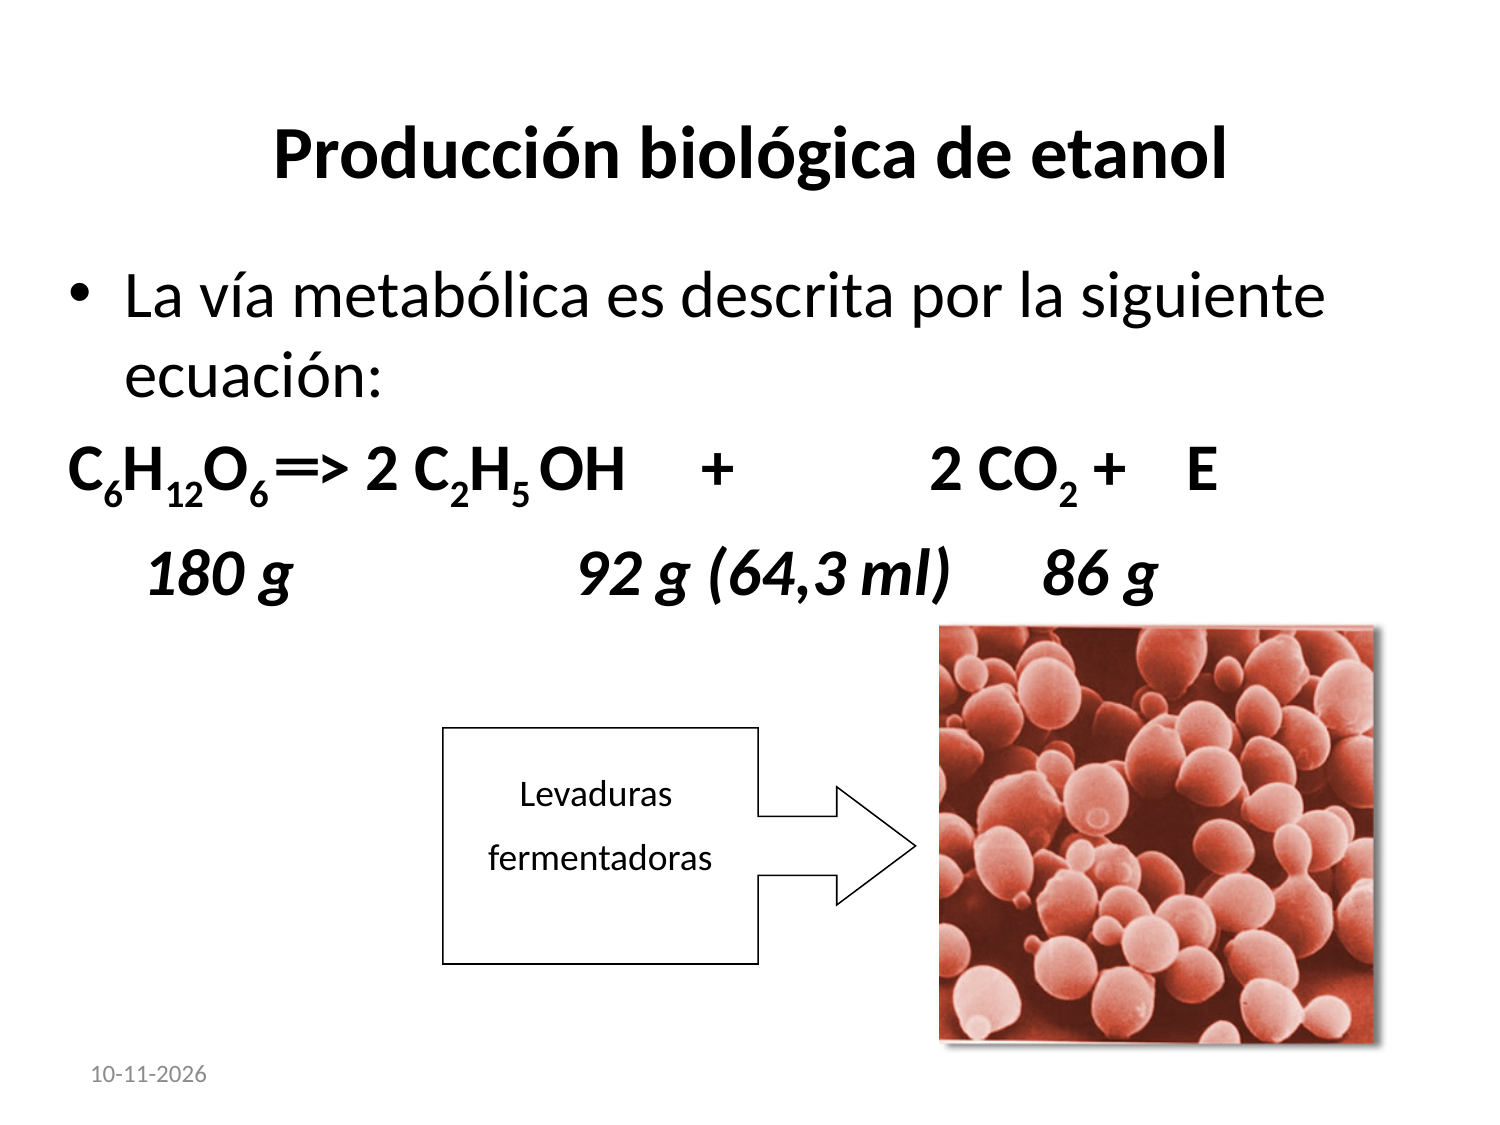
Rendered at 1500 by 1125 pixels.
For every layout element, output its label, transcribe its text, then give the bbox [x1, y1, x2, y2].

text_box Levaduras fermentadoras [442, 727, 916, 965]
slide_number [75, 1042, 425, 1103]
list La vía metabólica es descrita por la siguiente ecuación: C6H12O6 ═> 2 C2H5 OH + 2 CO2 + E 180 g 92 g (64,3 ml) 86 g [53, 243, 1404, 987]
picture [938, 621, 1389, 1054]
title Producción biológica de etanol [76, 54, 1427, 243]
